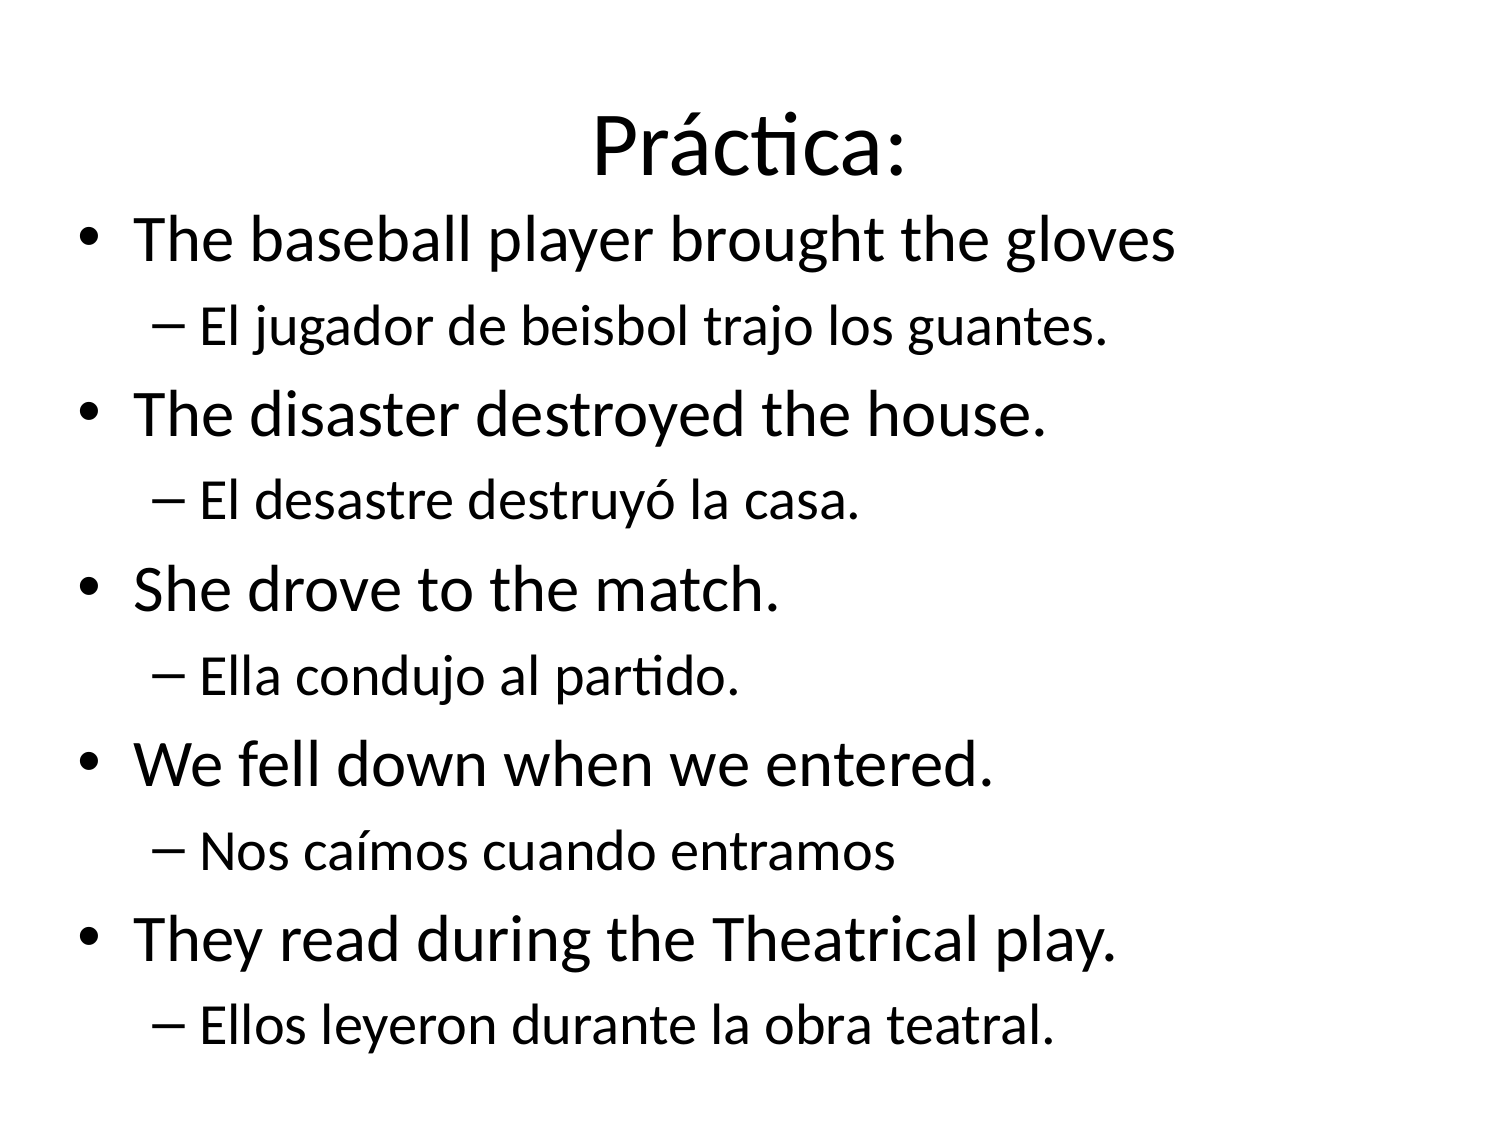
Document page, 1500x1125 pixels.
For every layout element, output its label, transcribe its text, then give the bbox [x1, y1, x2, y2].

title Práctica: [75, 45, 1425, 233]
list The baseball player brought the gloves El jugador de beisbol trajo los guantes. The disaster destroyed the house. El desastre destruyó la casa. She drove to the match. Ella condujo al partido. We fell down when we entered. Nos caímos cuando entramos They read during the Theatrical play. Ellos leyeron durante la obra teatral. [62, 187, 1413, 1125]
